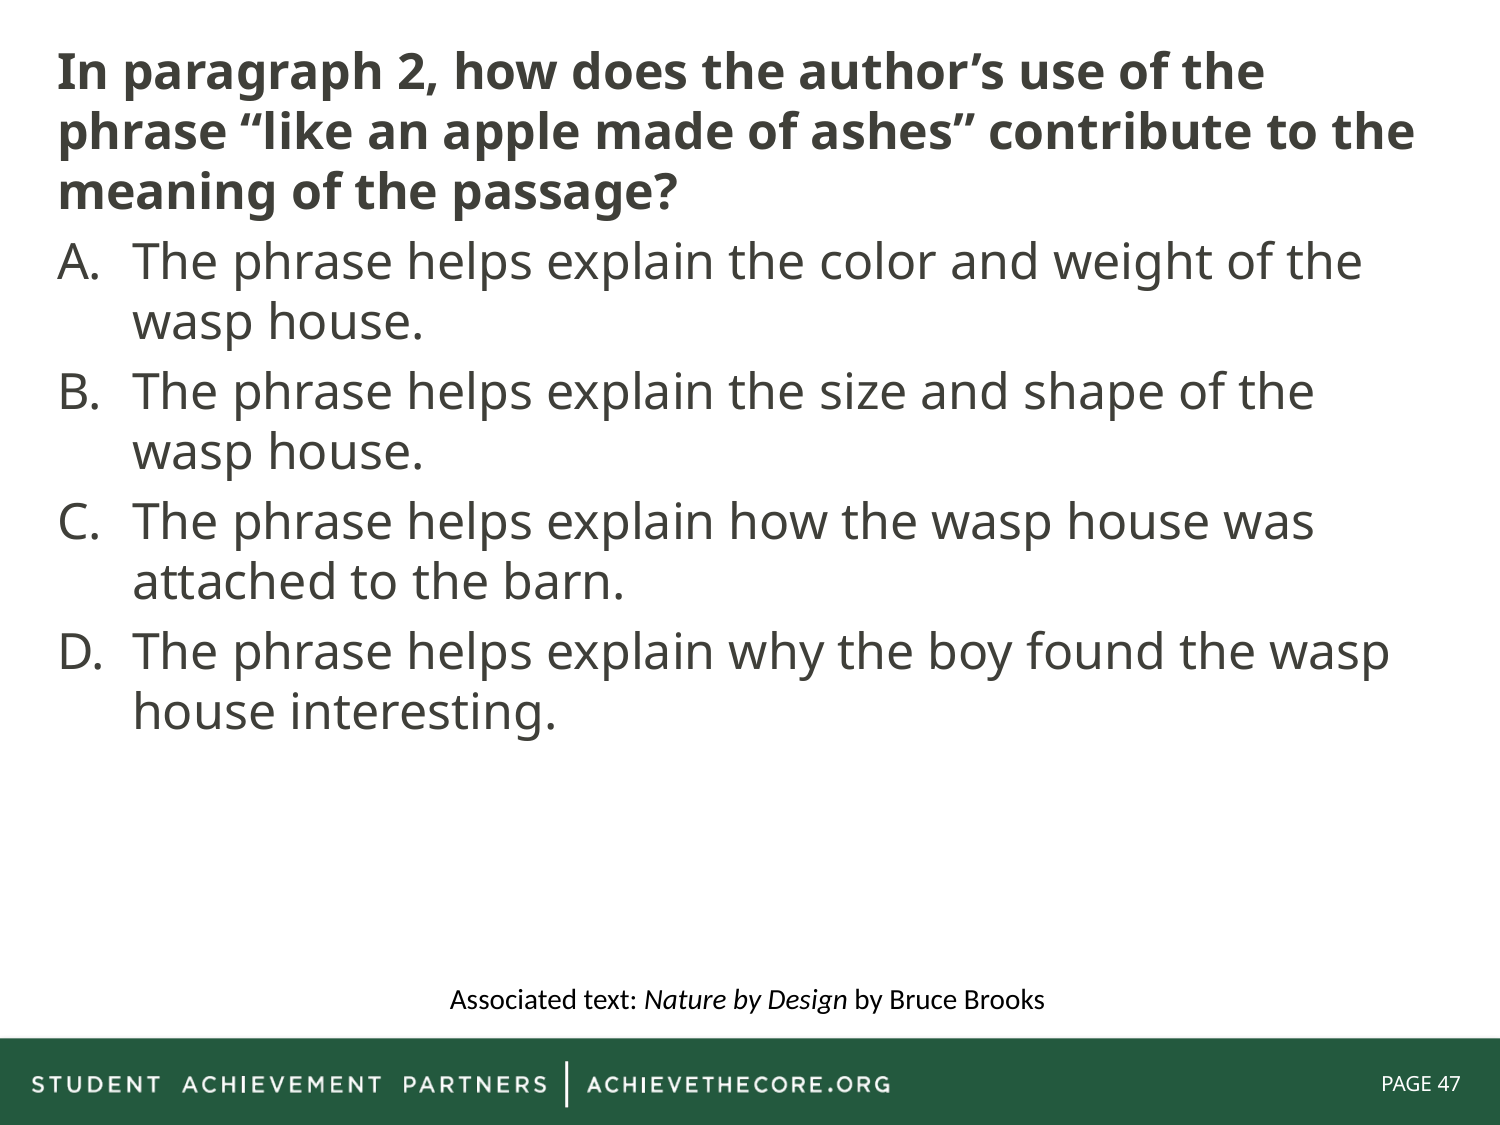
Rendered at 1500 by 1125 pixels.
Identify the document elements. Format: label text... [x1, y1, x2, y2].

text_box Associated text: Nature by Design by Bruce Brooks [42, 972, 1453, 1023]
list In paragraph 2, how does the author’s use of the phrase “like an apple made of ashes” contribute to the meaning of the passage? The phrase helps explain the color and weight of the wasp house. The phrase helps explain the size and shape of the wasp house. The phrase helps explain how the wasp house was attached to the barn. The phrase helps explain why the boy found the wasp house interesting. [42, 32, 1454, 880]
